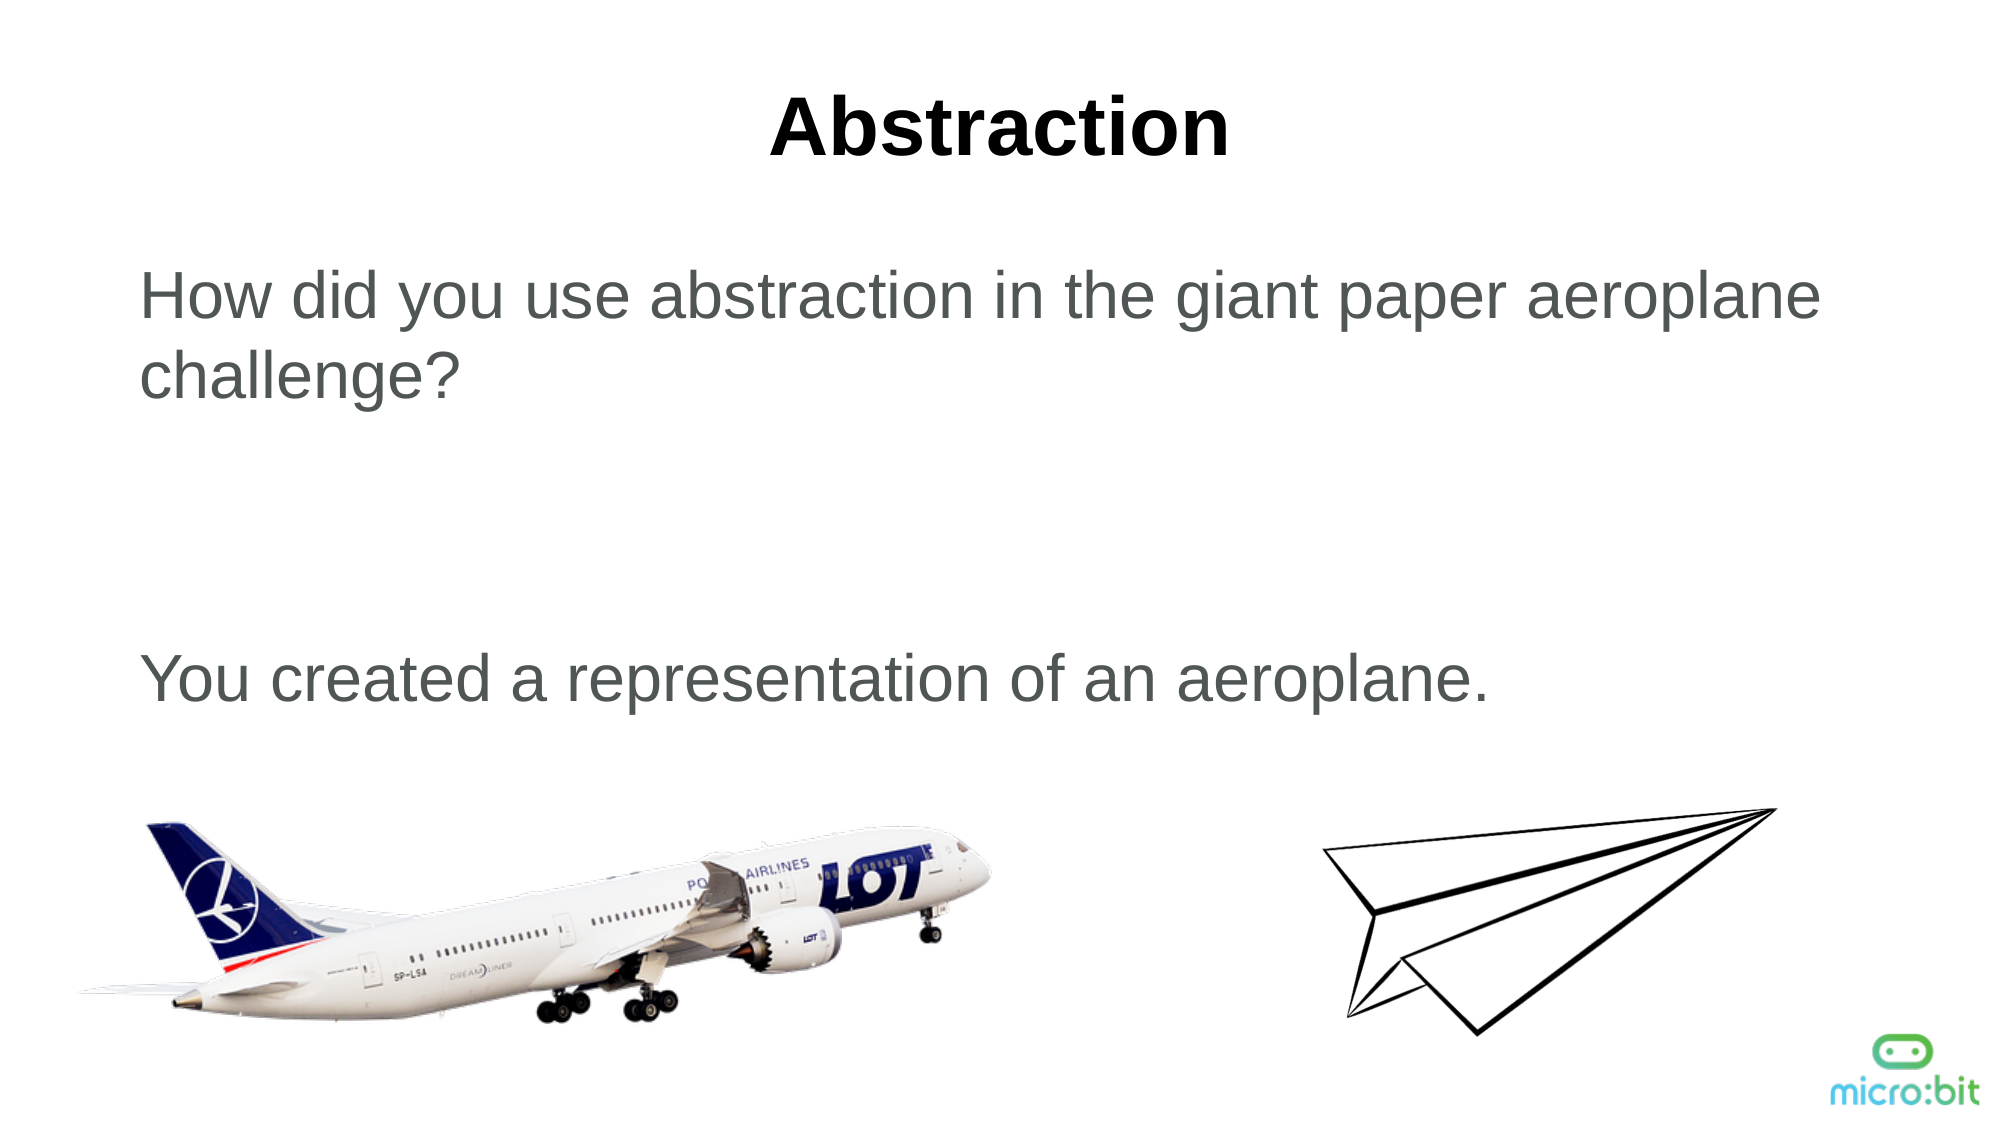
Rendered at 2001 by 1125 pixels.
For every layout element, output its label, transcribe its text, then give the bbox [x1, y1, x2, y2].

picture [75, 740, 1045, 1100]
picture [1830, 1029, 1980, 1106]
picture [1322, 808, 1778, 1037]
text_box You created a representation of an aeroplane. [124, 428, 2000, 921]
text_box Abstraction How did you use abstraction in the giant paper aeroplane challenge? [124, 58, 1876, 428]
